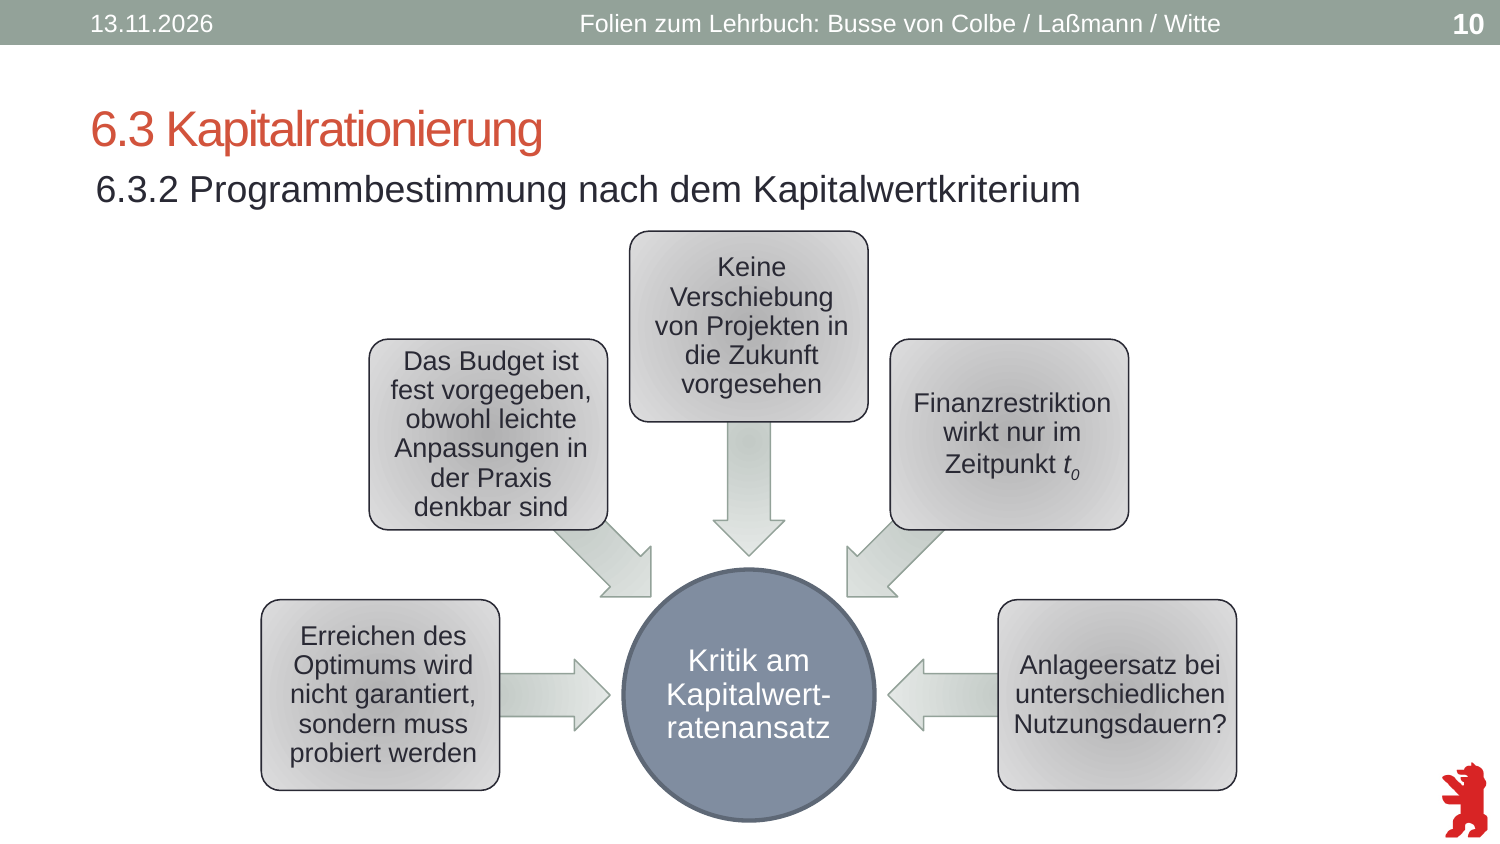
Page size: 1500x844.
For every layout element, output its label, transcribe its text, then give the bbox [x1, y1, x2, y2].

footer Folien zum Lehrbuch: Busse von Colbe / Laßmann / Witte [562, 2, 1238, 43]
picture [1434, 760, 1500, 844]
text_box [108, 230, 1390, 821]
text_box 6.3.2 Programmbestimmung nach dem Kapitalwertkriterium [80, 157, 1097, 217]
title 6.3 Kapitalrationierung [75, 65, 1425, 188]
slide_number 10 [1325, 2, 1500, 43]
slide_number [75, 2, 550, 43]
